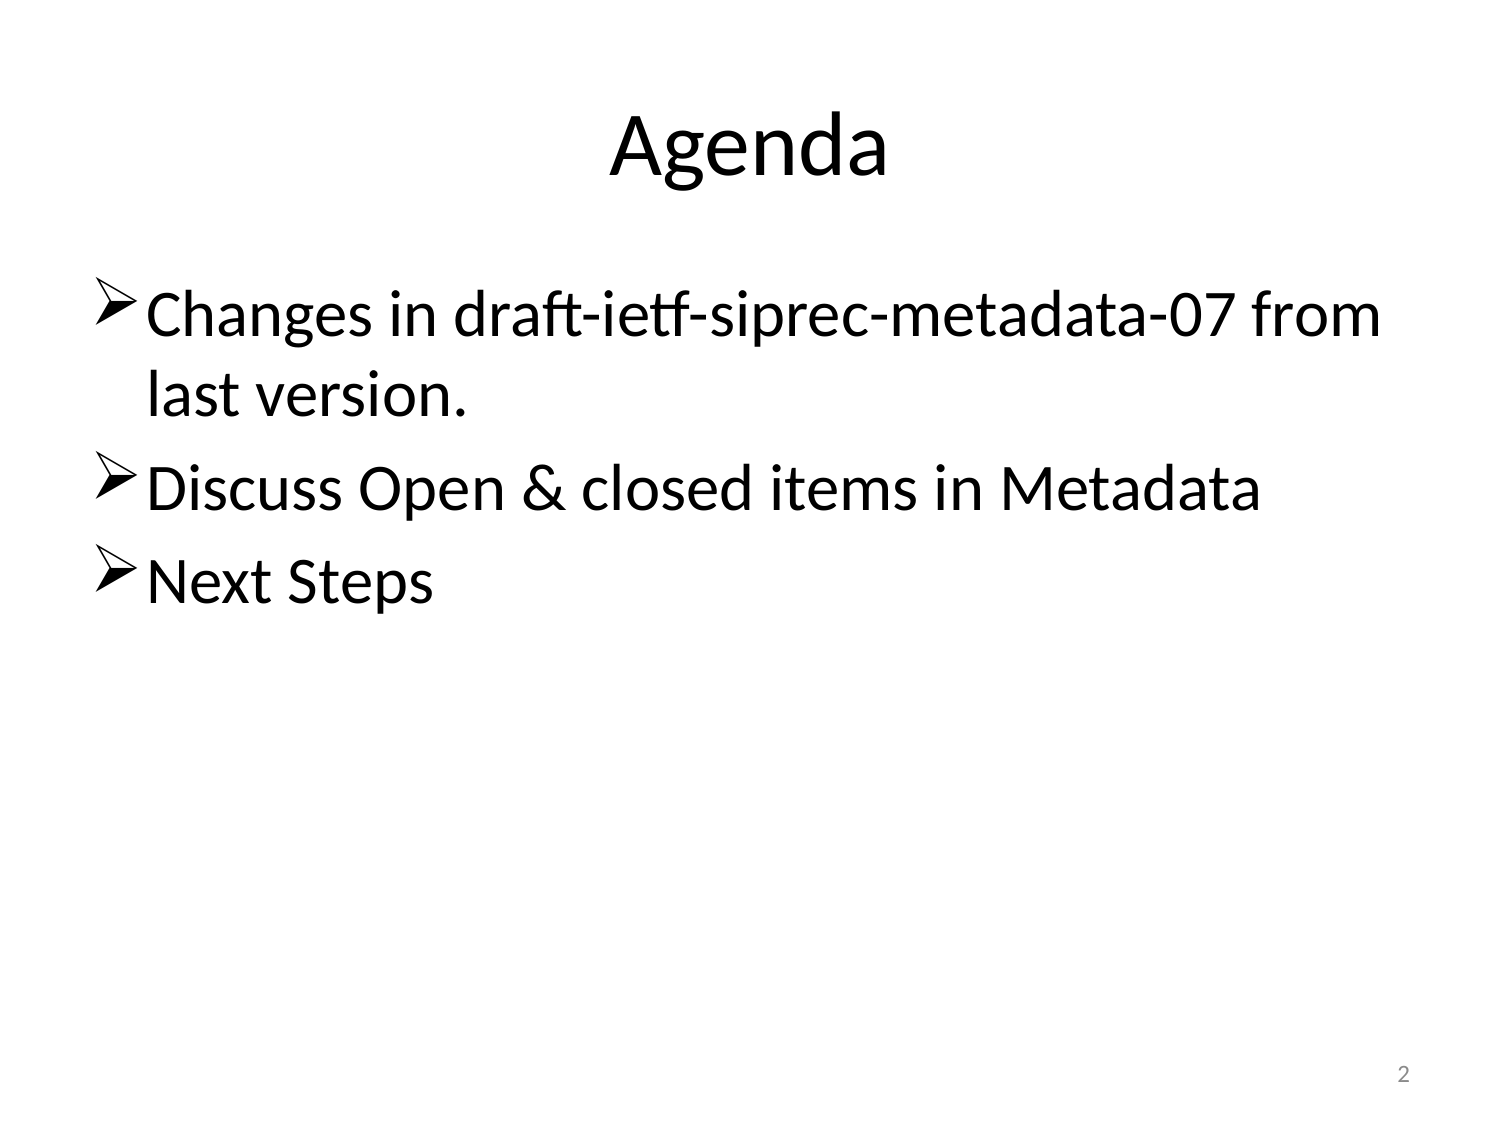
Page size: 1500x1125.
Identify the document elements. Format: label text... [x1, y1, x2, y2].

list Changes in draft-ietf-siprec-metadata-07 from last version. Discuss Open & closed items in Metadata Next Steps [74, 262, 1426, 1006]
title Agenda [74, 44, 1426, 233]
slide_number 2 [1074, 1042, 1425, 1103]
